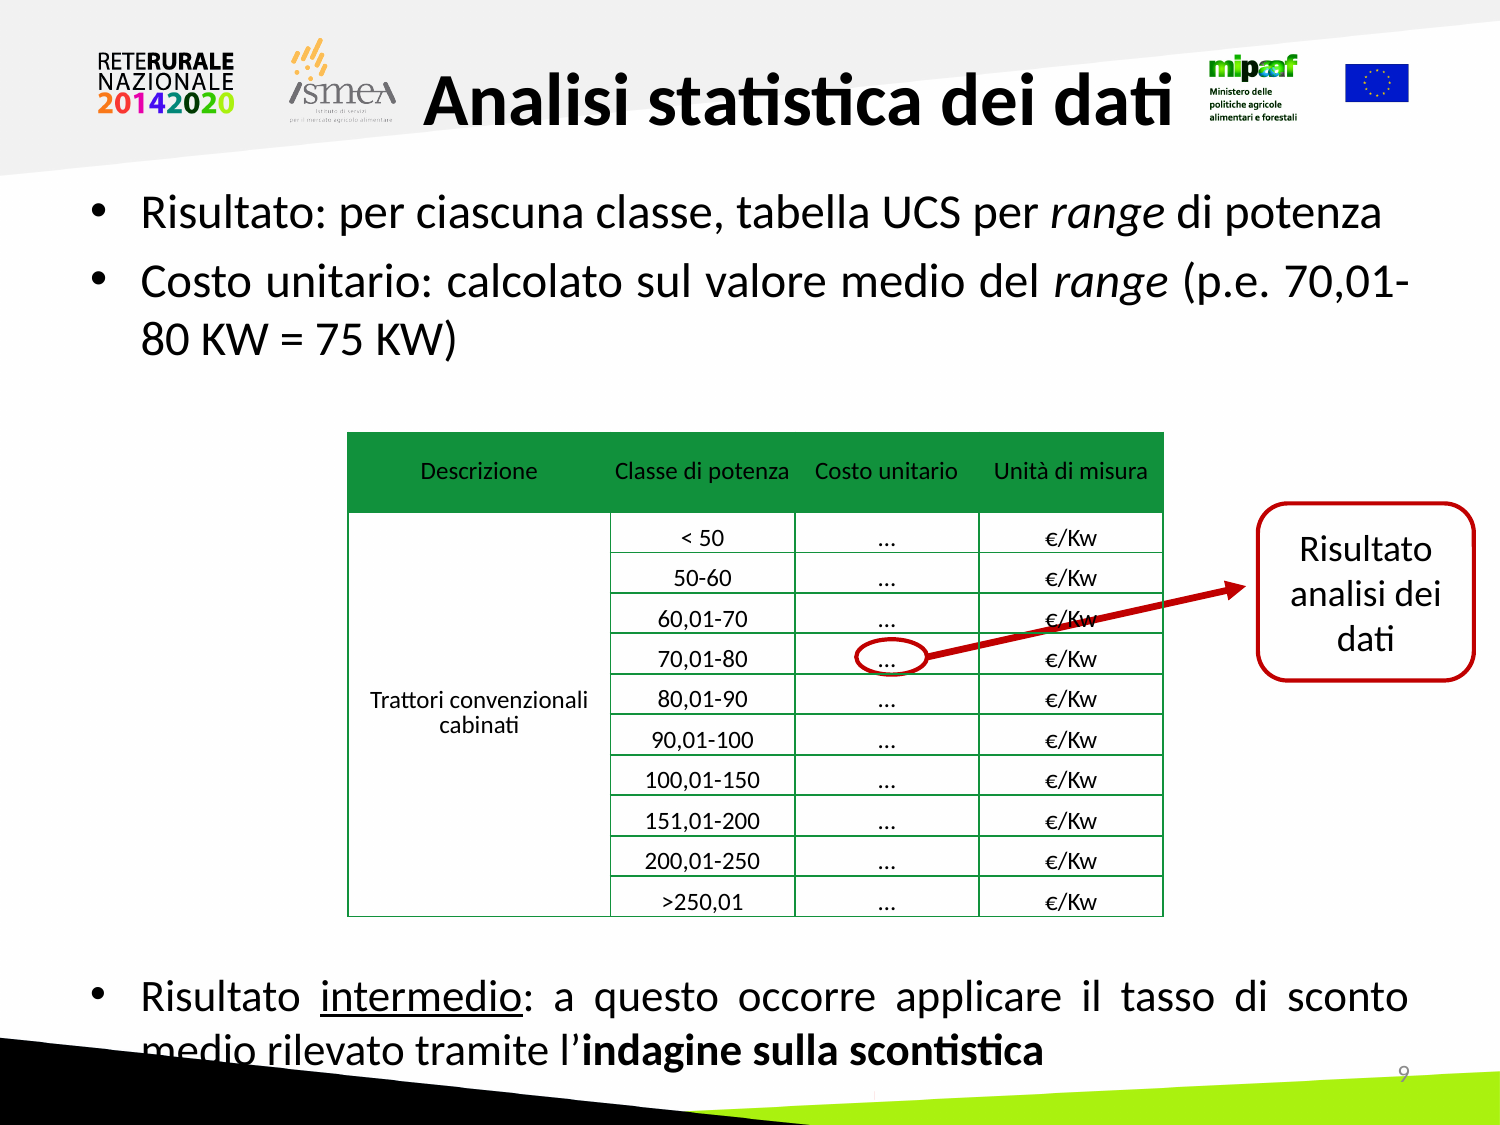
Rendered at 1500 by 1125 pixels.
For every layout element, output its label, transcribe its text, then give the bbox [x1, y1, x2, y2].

table_cell … [796, 715, 978, 754]
table_cell €/Kw [980, 553, 1162, 584]
table_cell €/Kw [980, 796, 1162, 835]
table_cell < 50 [611, 513, 794, 552]
table_header Unità di misura [980, 433, 1162, 511]
table_cell 100,01-150 [611, 756, 794, 794]
table_cell … [796, 837, 978, 875]
table_cell 60,01-70 [611, 594, 794, 632]
table_cell 90,01-100 [611, 715, 794, 754]
table_cell €/Kw [980, 513, 1162, 552]
text_box Risultato analisi dei dati [1255, 501, 1476, 683]
list Risultato: per ciascuna classe, tabella UCS per range di potenza Costo unitario: calcolato sul valore medio del range (p.e. 70,01-80 KW = 75 KW) Risultato intermedio: a questo occorre applicare il tasso di sconto medio rilevato tramite l’indagine sulla scontistica [75, 172, 1425, 1094]
table_cell … [796, 634, 978, 673]
table_cell … [796, 594, 921, 632]
slide_number 9 [1074, 1042, 1425, 1103]
table_cell €/Kw [980, 715, 1162, 754]
table_header Costo unitario [796, 433, 978, 511]
table_cell €/Kw [980, 665, 1162, 673]
table_cell €/Kw [980, 756, 1162, 794]
table_cell … [796, 877, 978, 916]
title Analisi statistica dei dati [123, 42, 1474, 149]
table_cell 80,01-90 [611, 675, 794, 713]
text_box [926, 585, 1247, 658]
table_cell … [796, 756, 978, 794]
table_cell … [796, 796, 978, 835]
picture [0, 0, 1500, 1125]
table_cell €/Kw [980, 877, 1162, 916]
table_cell €/Kw [980, 837, 1162, 875]
table_header Descrizione [349, 433, 610, 511]
table_cell >250,01 [611, 877, 794, 916]
table_cell … [796, 513, 978, 552]
table_cell 70,01-80 [611, 634, 794, 673]
table_cell 151,01-200 [611, 796, 794, 835]
table_cell 200,01-250 [611, 837, 794, 875]
table_cell … [796, 553, 978, 592]
table_cell €/Kw [980, 675, 1162, 713]
table_header Classe di potenza [611, 433, 794, 511]
table_cell Trattori convenzionali cabinati [349, 513, 610, 916]
table_cell 50-60 [611, 553, 794, 592]
table_cell … [796, 675, 978, 713]
